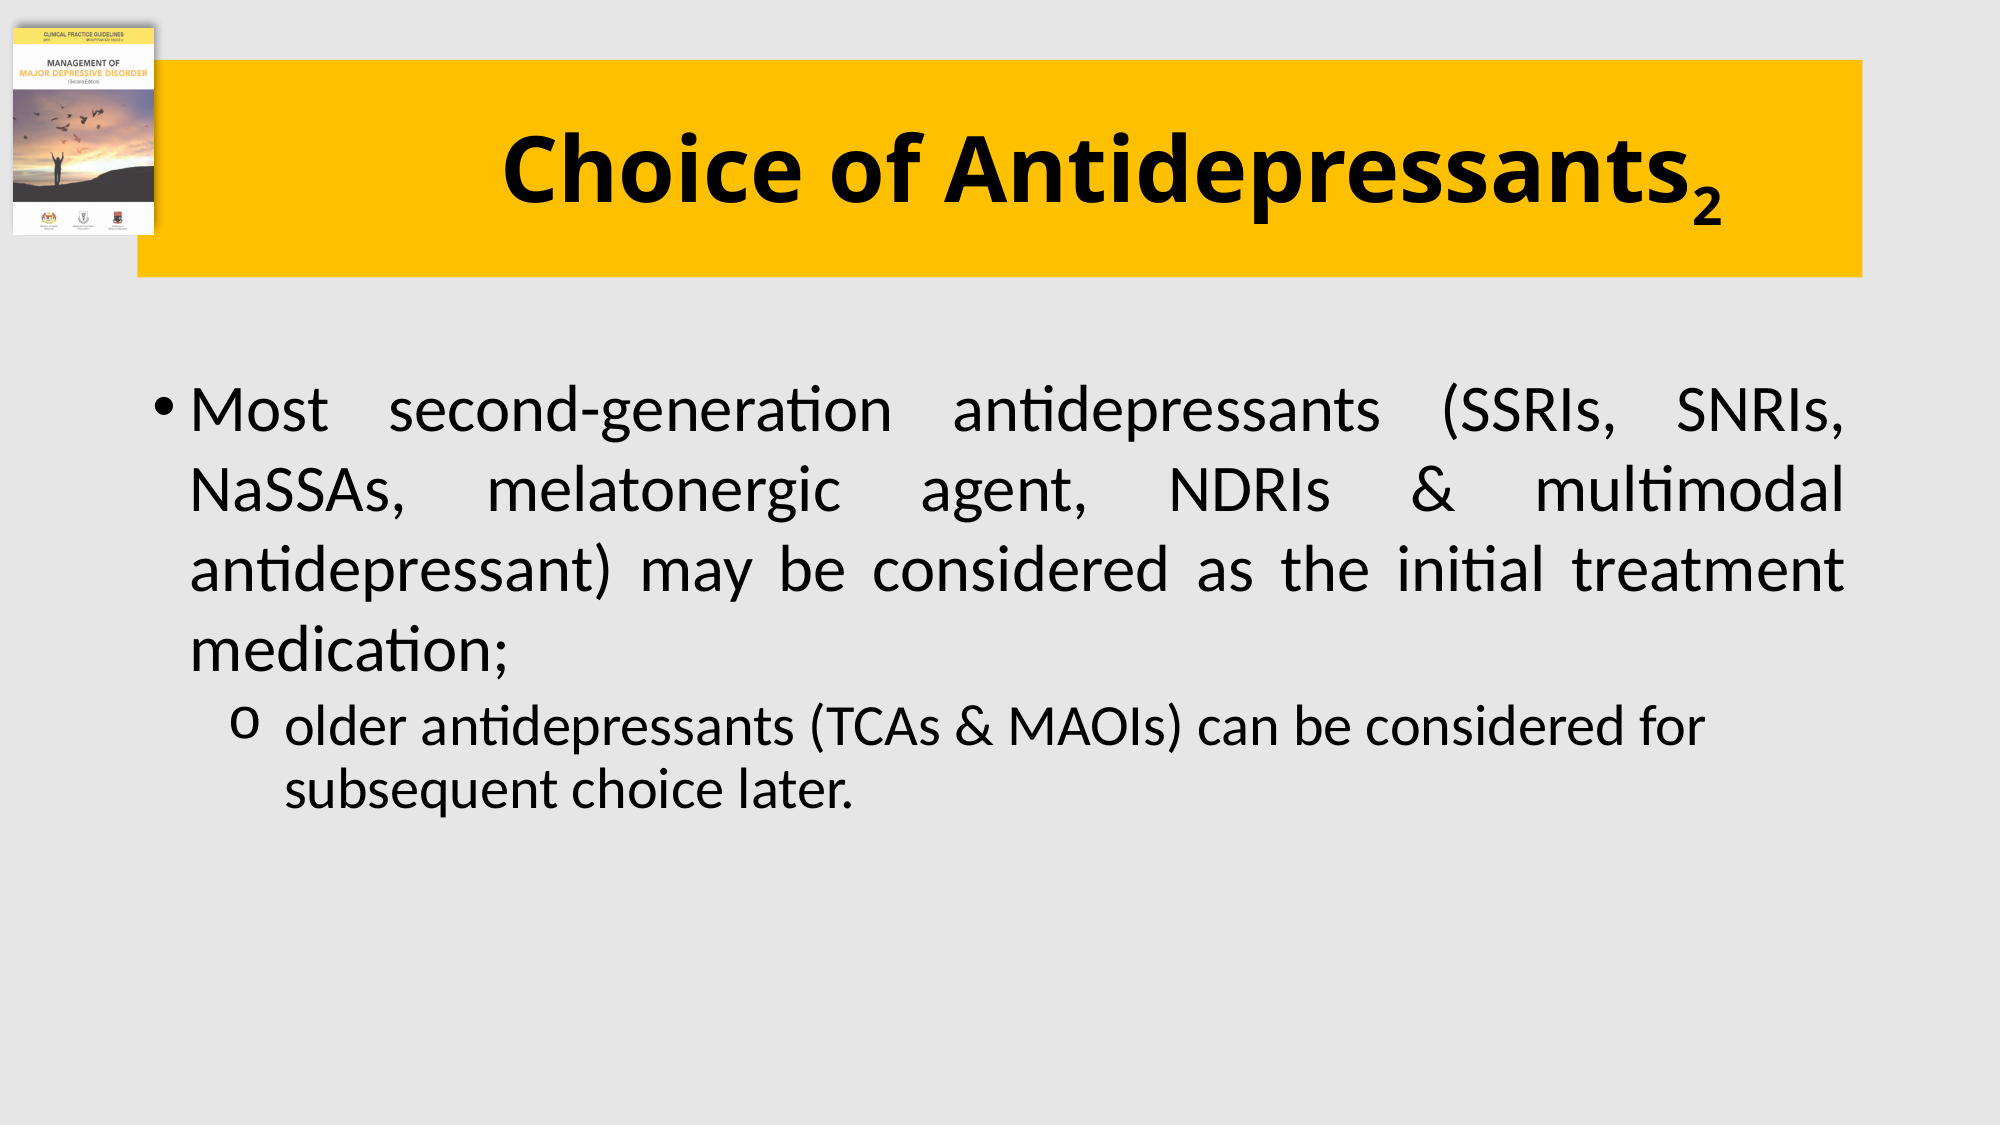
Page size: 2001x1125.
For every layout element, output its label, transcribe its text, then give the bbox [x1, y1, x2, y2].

list Most second-generation antidepressants (SSRIs, SNRIs, NaSSAs, melatonergic agent, NDRIs & multimodal antidepressant) may be considered as the initial treatment medication; older antidepressants (TCAs & MAOIs) can be considered for subsequent choice later. [137, 277, 1863, 1053]
title Choice of Antidepressants2 [137, 59, 1863, 277]
picture [13, 28, 154, 235]
